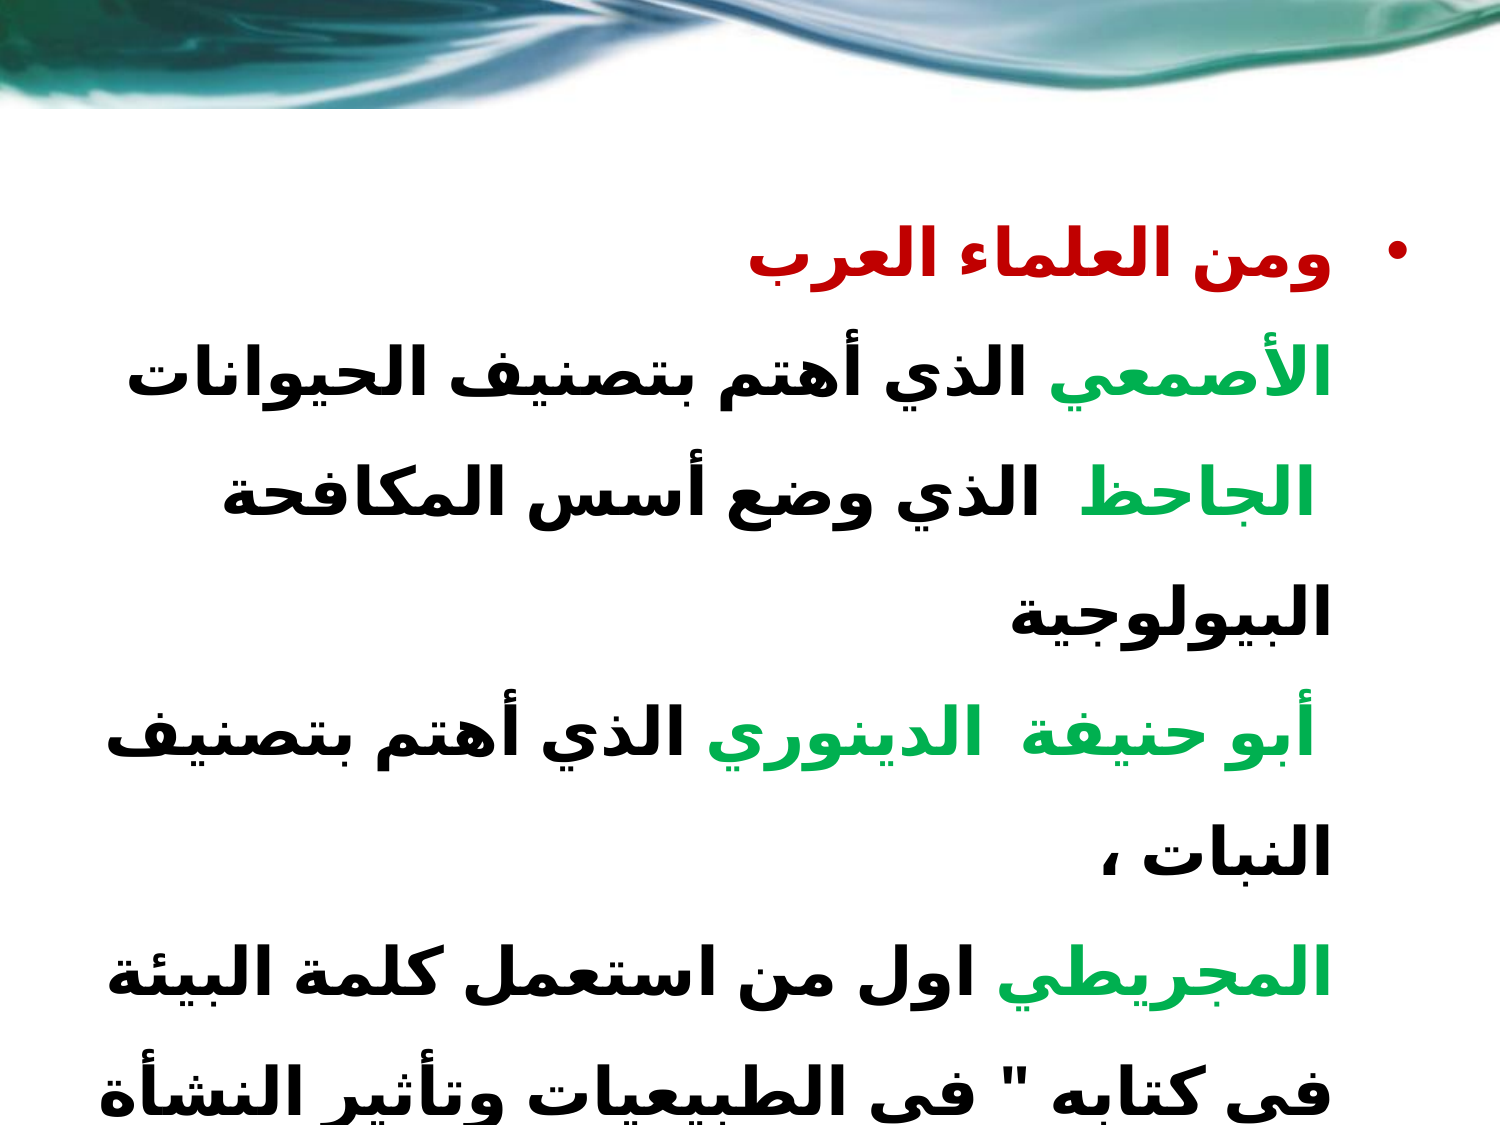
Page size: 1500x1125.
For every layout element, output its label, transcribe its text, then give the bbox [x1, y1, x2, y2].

picture [0, 0, 1500, 109]
title ومن العلماء العرب الأصمعي الذي أهتم بتصنيف الحيوانات الجاحظ الذي وضع أسس المكافحة البيولوجية أبو حنيفة الدينوري الذي أهتم بتصنيف النبات ، المجريطي اول من استعمل كلمة البيئة في كتابه " في الطبيعيات وتأثير النشأة علی الكائنات الحية [75, 161, 1425, 929]
